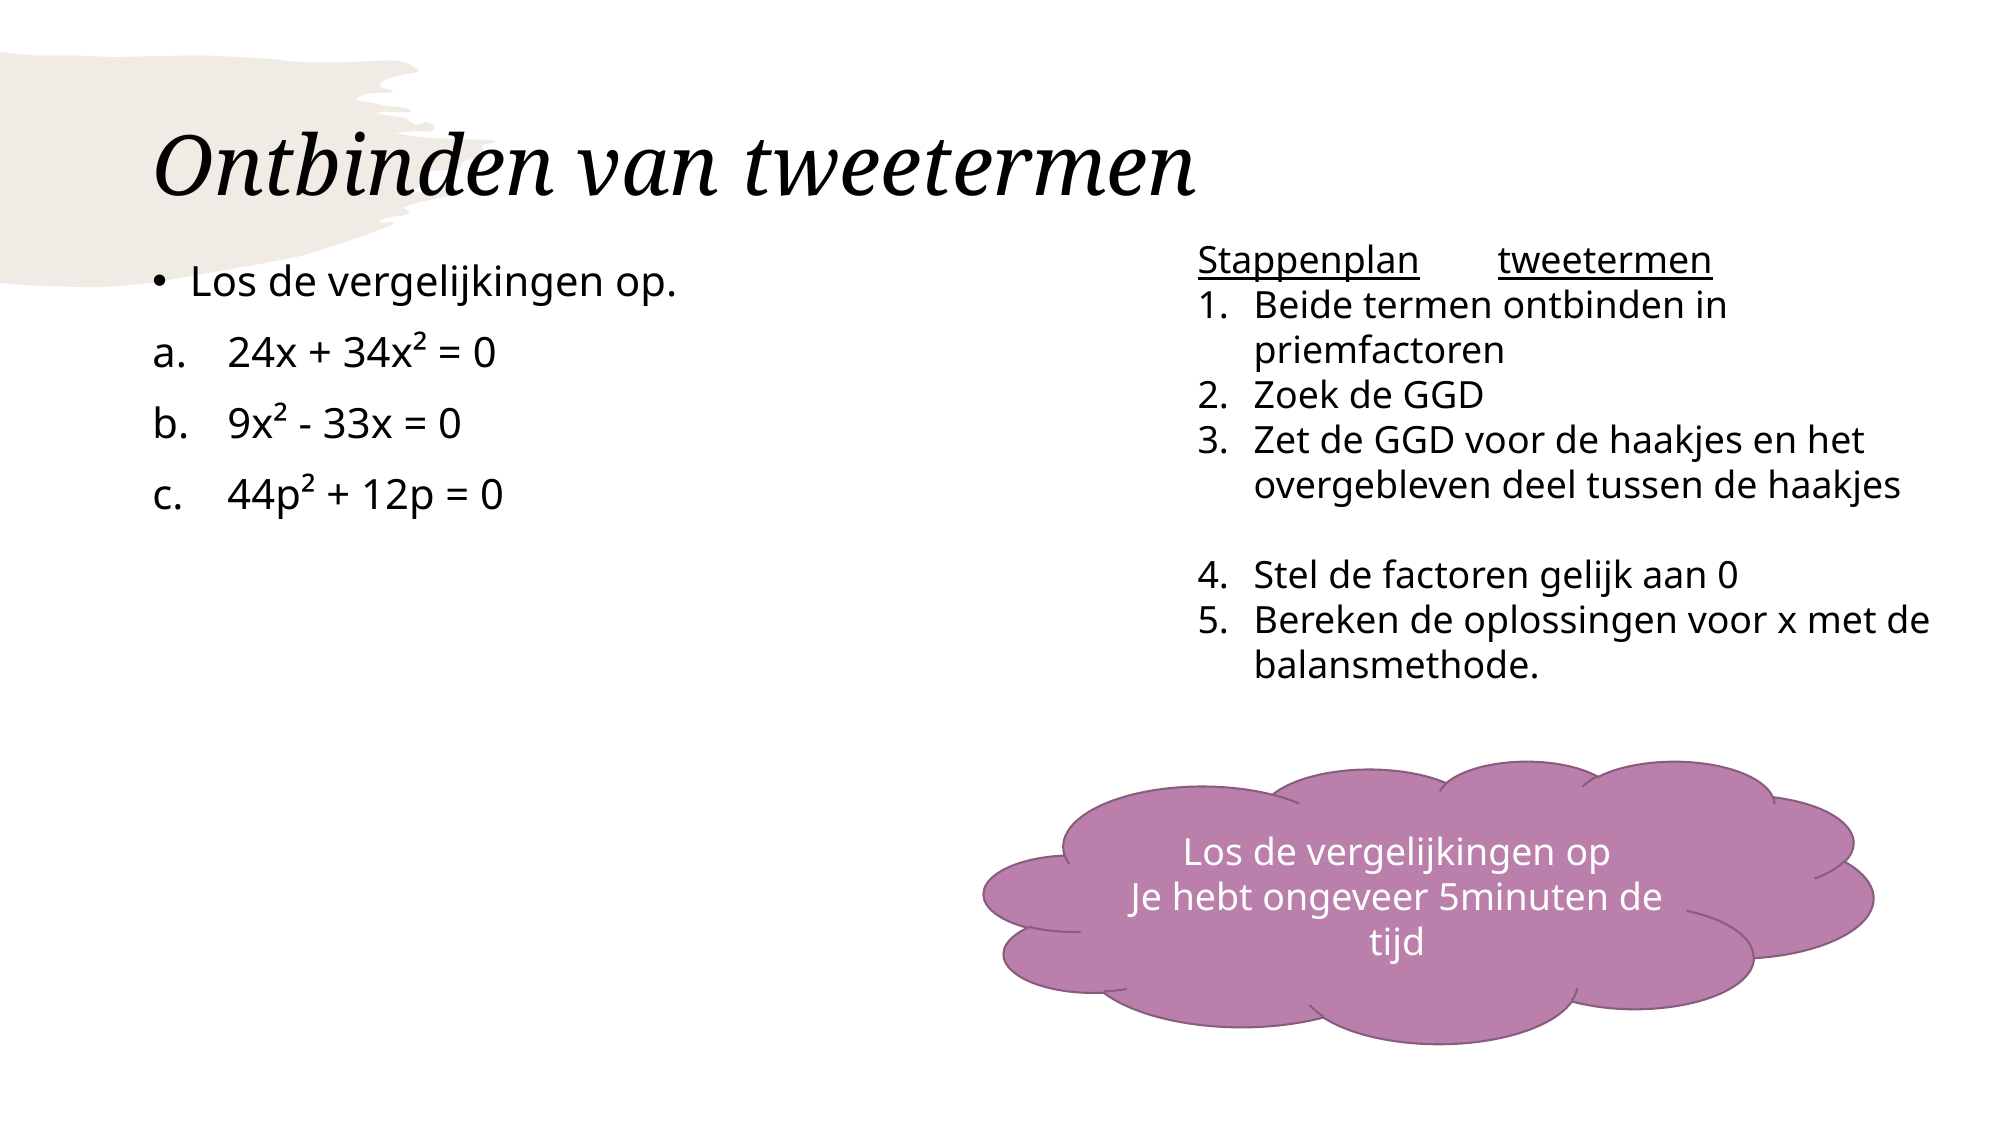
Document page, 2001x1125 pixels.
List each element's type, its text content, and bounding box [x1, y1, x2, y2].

text_box Stappenplan tweetermen Beide termen ontbinden in priemfactoren Zoek de GGD Zet de GGD voor de haakjes en het overgebleven deel tussen de haakjes Stel de factoren gelijk aan 0 Bereken de oplossingen voor x met de balansmethode. [1182, 228, 2000, 694]
title Ontbinden van tweetermen [137, 59, 1863, 278]
text_box Los de vergelijkingen op Je hebt ongeveer 5minuten de tijd [982, 760, 1875, 1046]
list Los de vergelijkingen op. 24x + 34x² = 0 9x² - 33x = 0 44p² + 12p = 0 [137, 247, 846, 1031]
